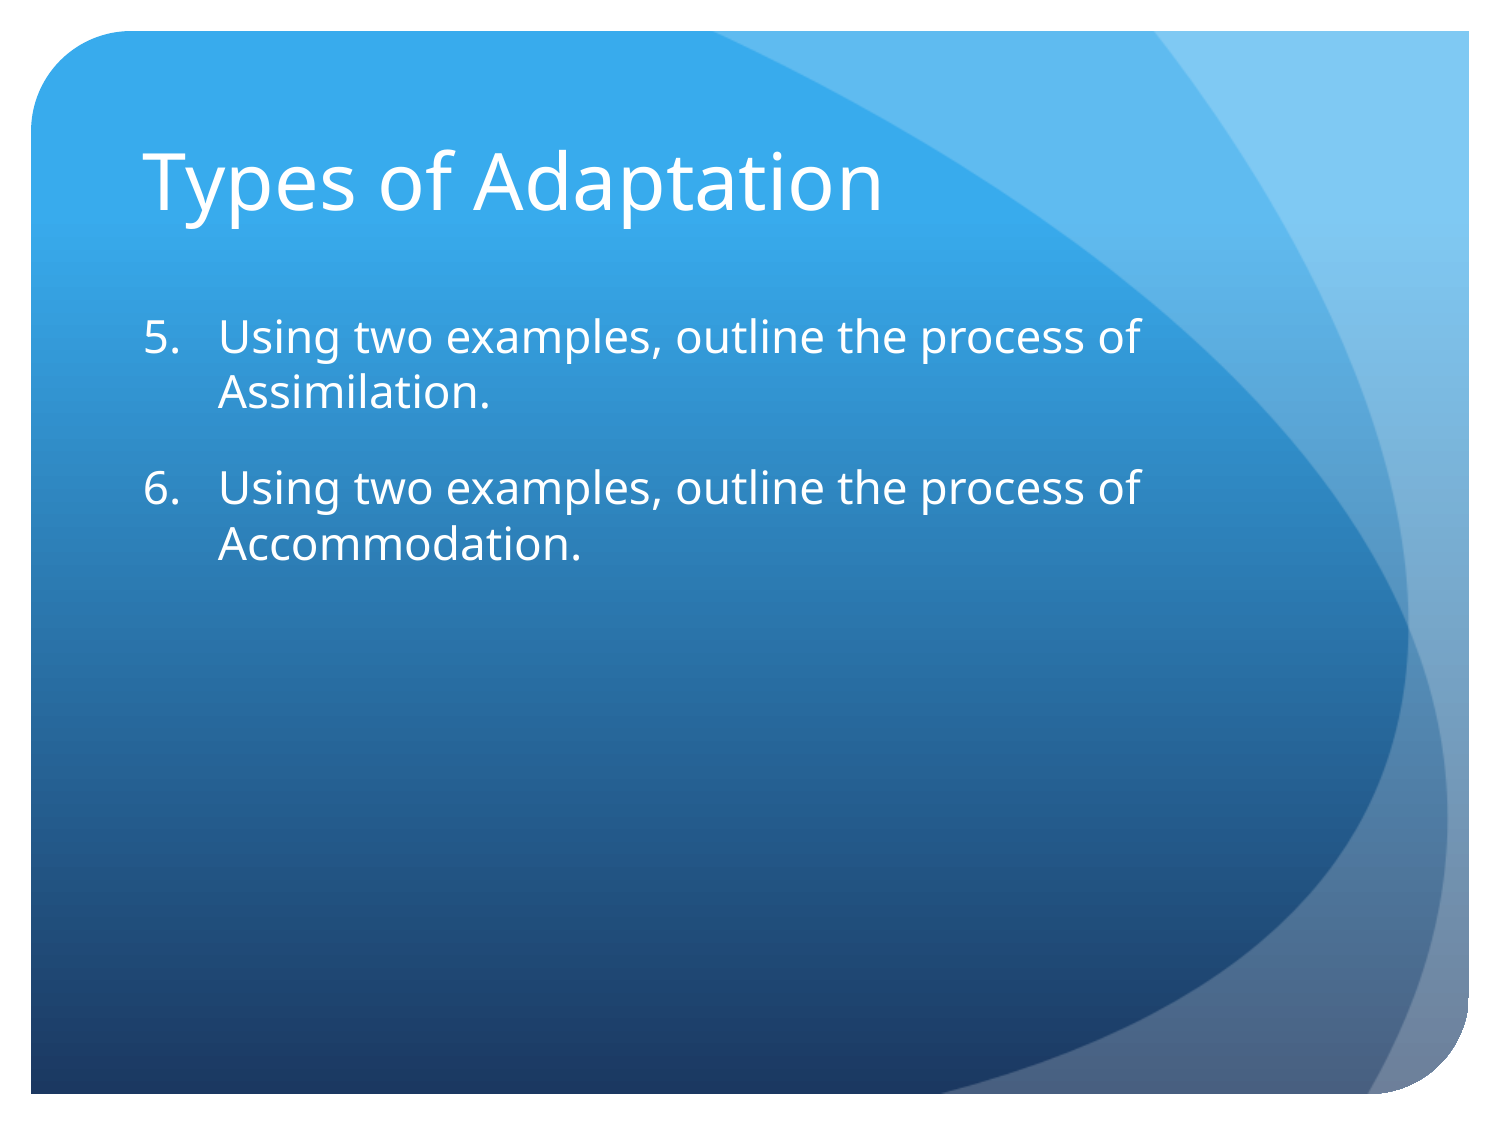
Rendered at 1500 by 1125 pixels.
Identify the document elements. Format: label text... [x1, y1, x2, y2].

list Using two examples, outline the process of Assimilation. Using two examples, outline the process of Accommodation. [127, 299, 1372, 991]
title Types of Adaptation [127, 62, 1372, 234]
picture [24, 30, 1473, 1094]
